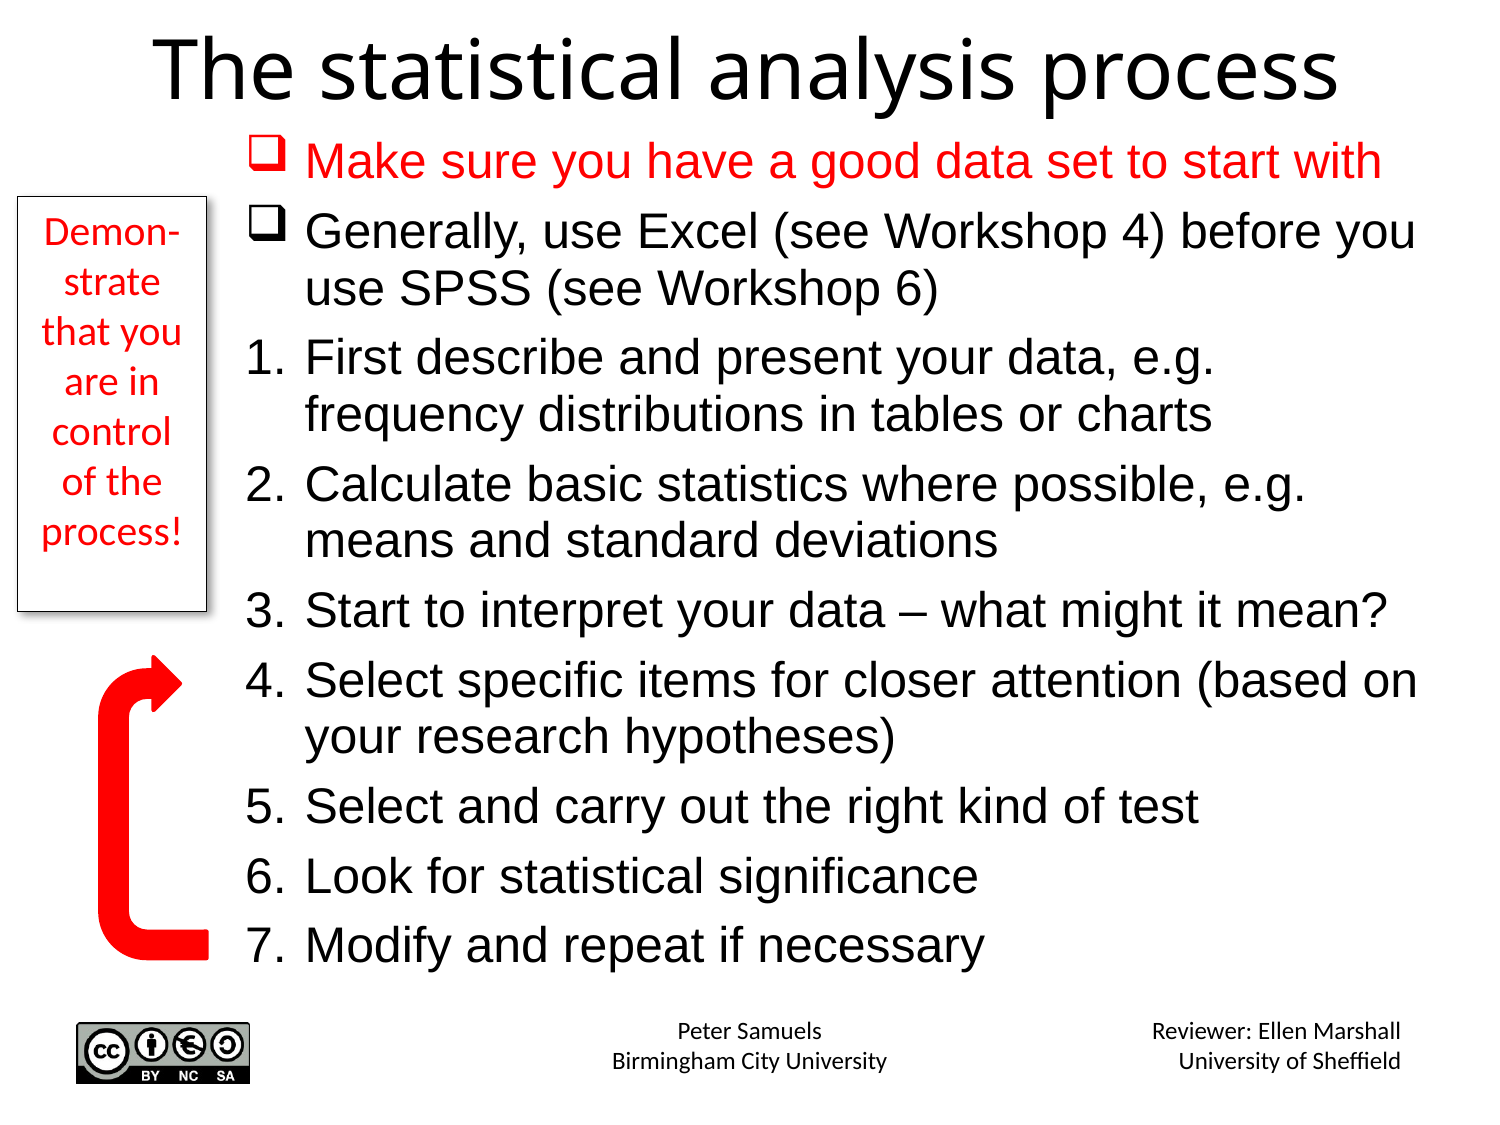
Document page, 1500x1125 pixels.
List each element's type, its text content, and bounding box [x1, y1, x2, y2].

title The statistical analysis process [5, 19, 1489, 126]
text_box Demon-strate that you are in control of the process! [17, 196, 207, 612]
picture [76, 1022, 251, 1084]
list Make sure you have a good data set to start with Generally, use Excel (see Workshop 4) before you use SPSS (see Workshop 6) First describe and present your data, e.g. frequency distributions in tables or charts Calculate basic statistics where possible, e.g. means and standard deviations Start to interpret your data – what might it mean? Select specific items for closer attention (based on your research hypotheses) Select and carry out the right kind of test Look for statistical significance Modify and repeat if necessary [230, 125, 1459, 988]
text_box Reviewer: Ellen Marshall University of Sheffield [1038, 1007, 1417, 1083]
text_box [98, 655, 209, 961]
text_box Peter Samuels Birmingham City University [549, 1007, 951, 1083]
